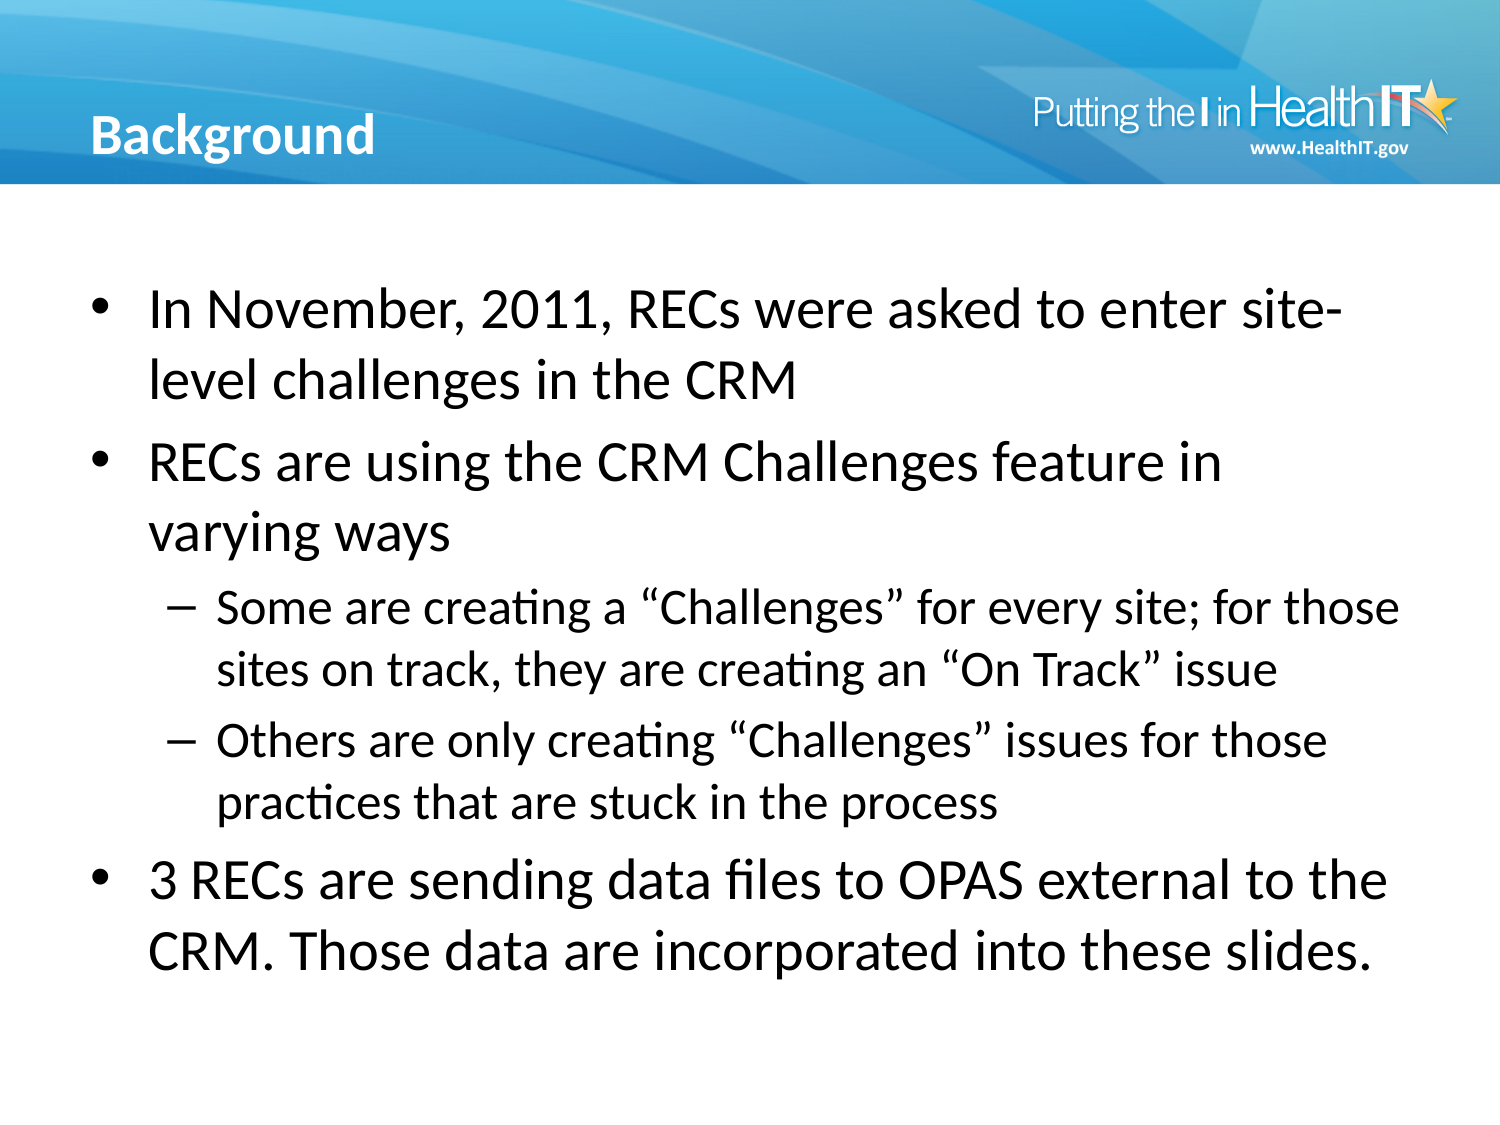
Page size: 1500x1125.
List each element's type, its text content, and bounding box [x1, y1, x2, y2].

title Background [74, 87, 1013, 174]
list In November, 2011, RECs were asked to enter site-level challenges in the CRM RECs are using the CRM Challenges feature in varying ways Some are creating a “Challenges” for every site; for those sites on track, they are creating an “On Track” issue Others are only creating “Challenges” issues for those practices that are stuck in the process 3 RECs are sending data files to OPAS external to the CRM. Those data are incorporated into these slides. [74, 262, 1426, 1006]
picture [0, 0, 1500, 1125]
